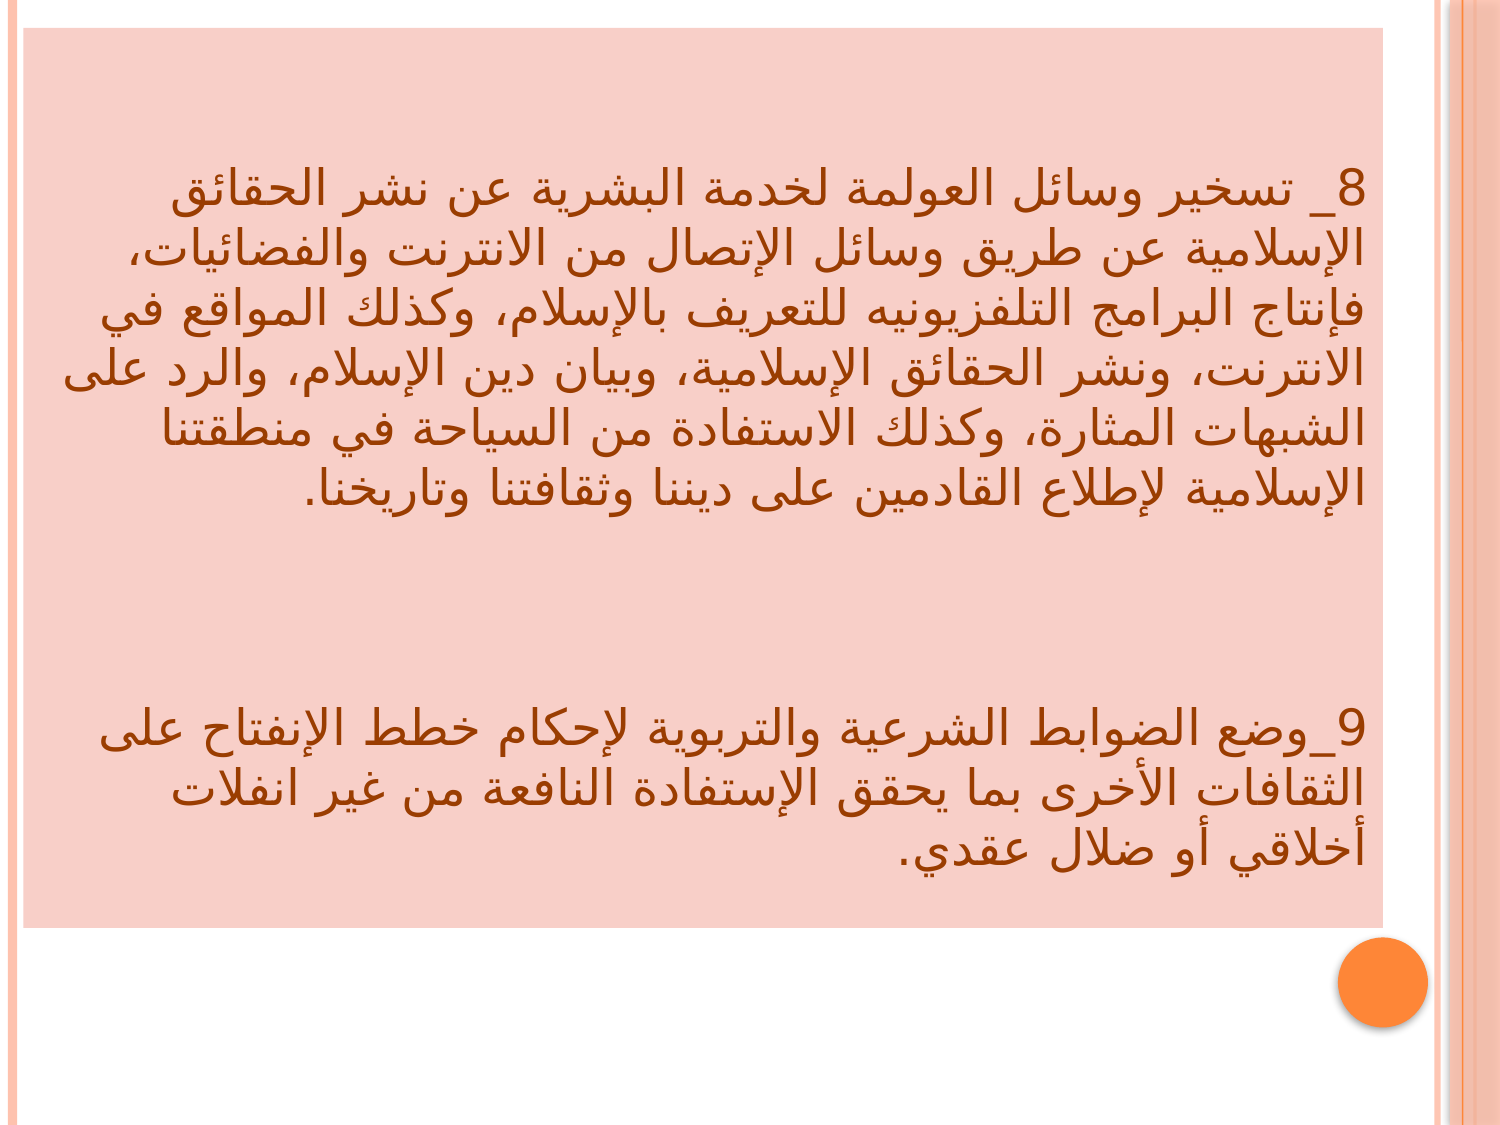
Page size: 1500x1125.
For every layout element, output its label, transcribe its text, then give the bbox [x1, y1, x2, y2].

text_box 8_ تسخير وسائل العولمة لخدمة البشرية عن نشر الحقائق الإسلامية عن طريق وسائل الإتصال من الانترنت والفضائيات، فإنتاج البرامج التلفزيونيه للتعريف بالإسلام، وكذلك المواقع في الانترنت، ونشر الحقائق الإسلامية، وبيان دين الإسلام، والرد على الشبهات المثارة، وكذلك الاستفادة من السياحة في منطقتنا الإسلامية لإطلاع القادمين على ديننا وثقافتنا وتاريخنا. 9_وضع الضوابط الشرعية والتربوية لإحكام خطط الإنفتاح على الثقافات الأخرى بما يحقق الإستفادة النافعة من غير انفلات أخلاقي أو ضلال عقدي. [23, 27, 1383, 928]
